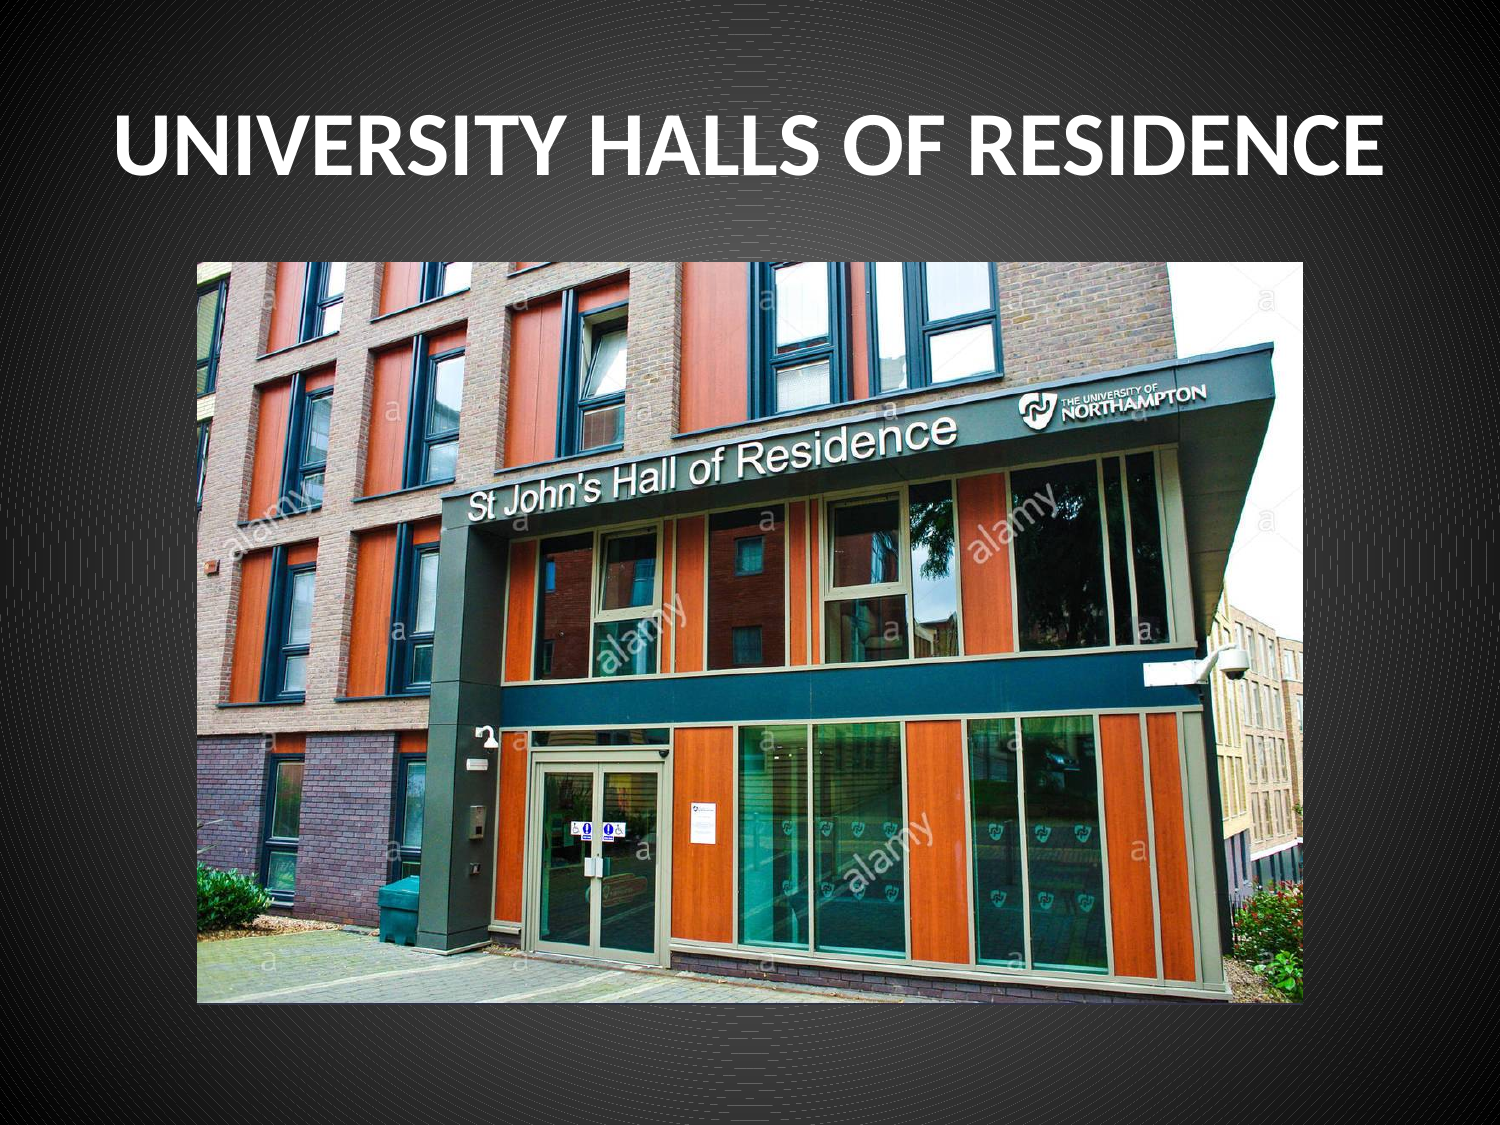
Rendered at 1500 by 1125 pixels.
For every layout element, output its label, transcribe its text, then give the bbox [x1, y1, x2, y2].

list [196, 262, 1303, 1006]
title UNIVERSITY HALLS OF RESIDENCE [75, 45, 1425, 233]
